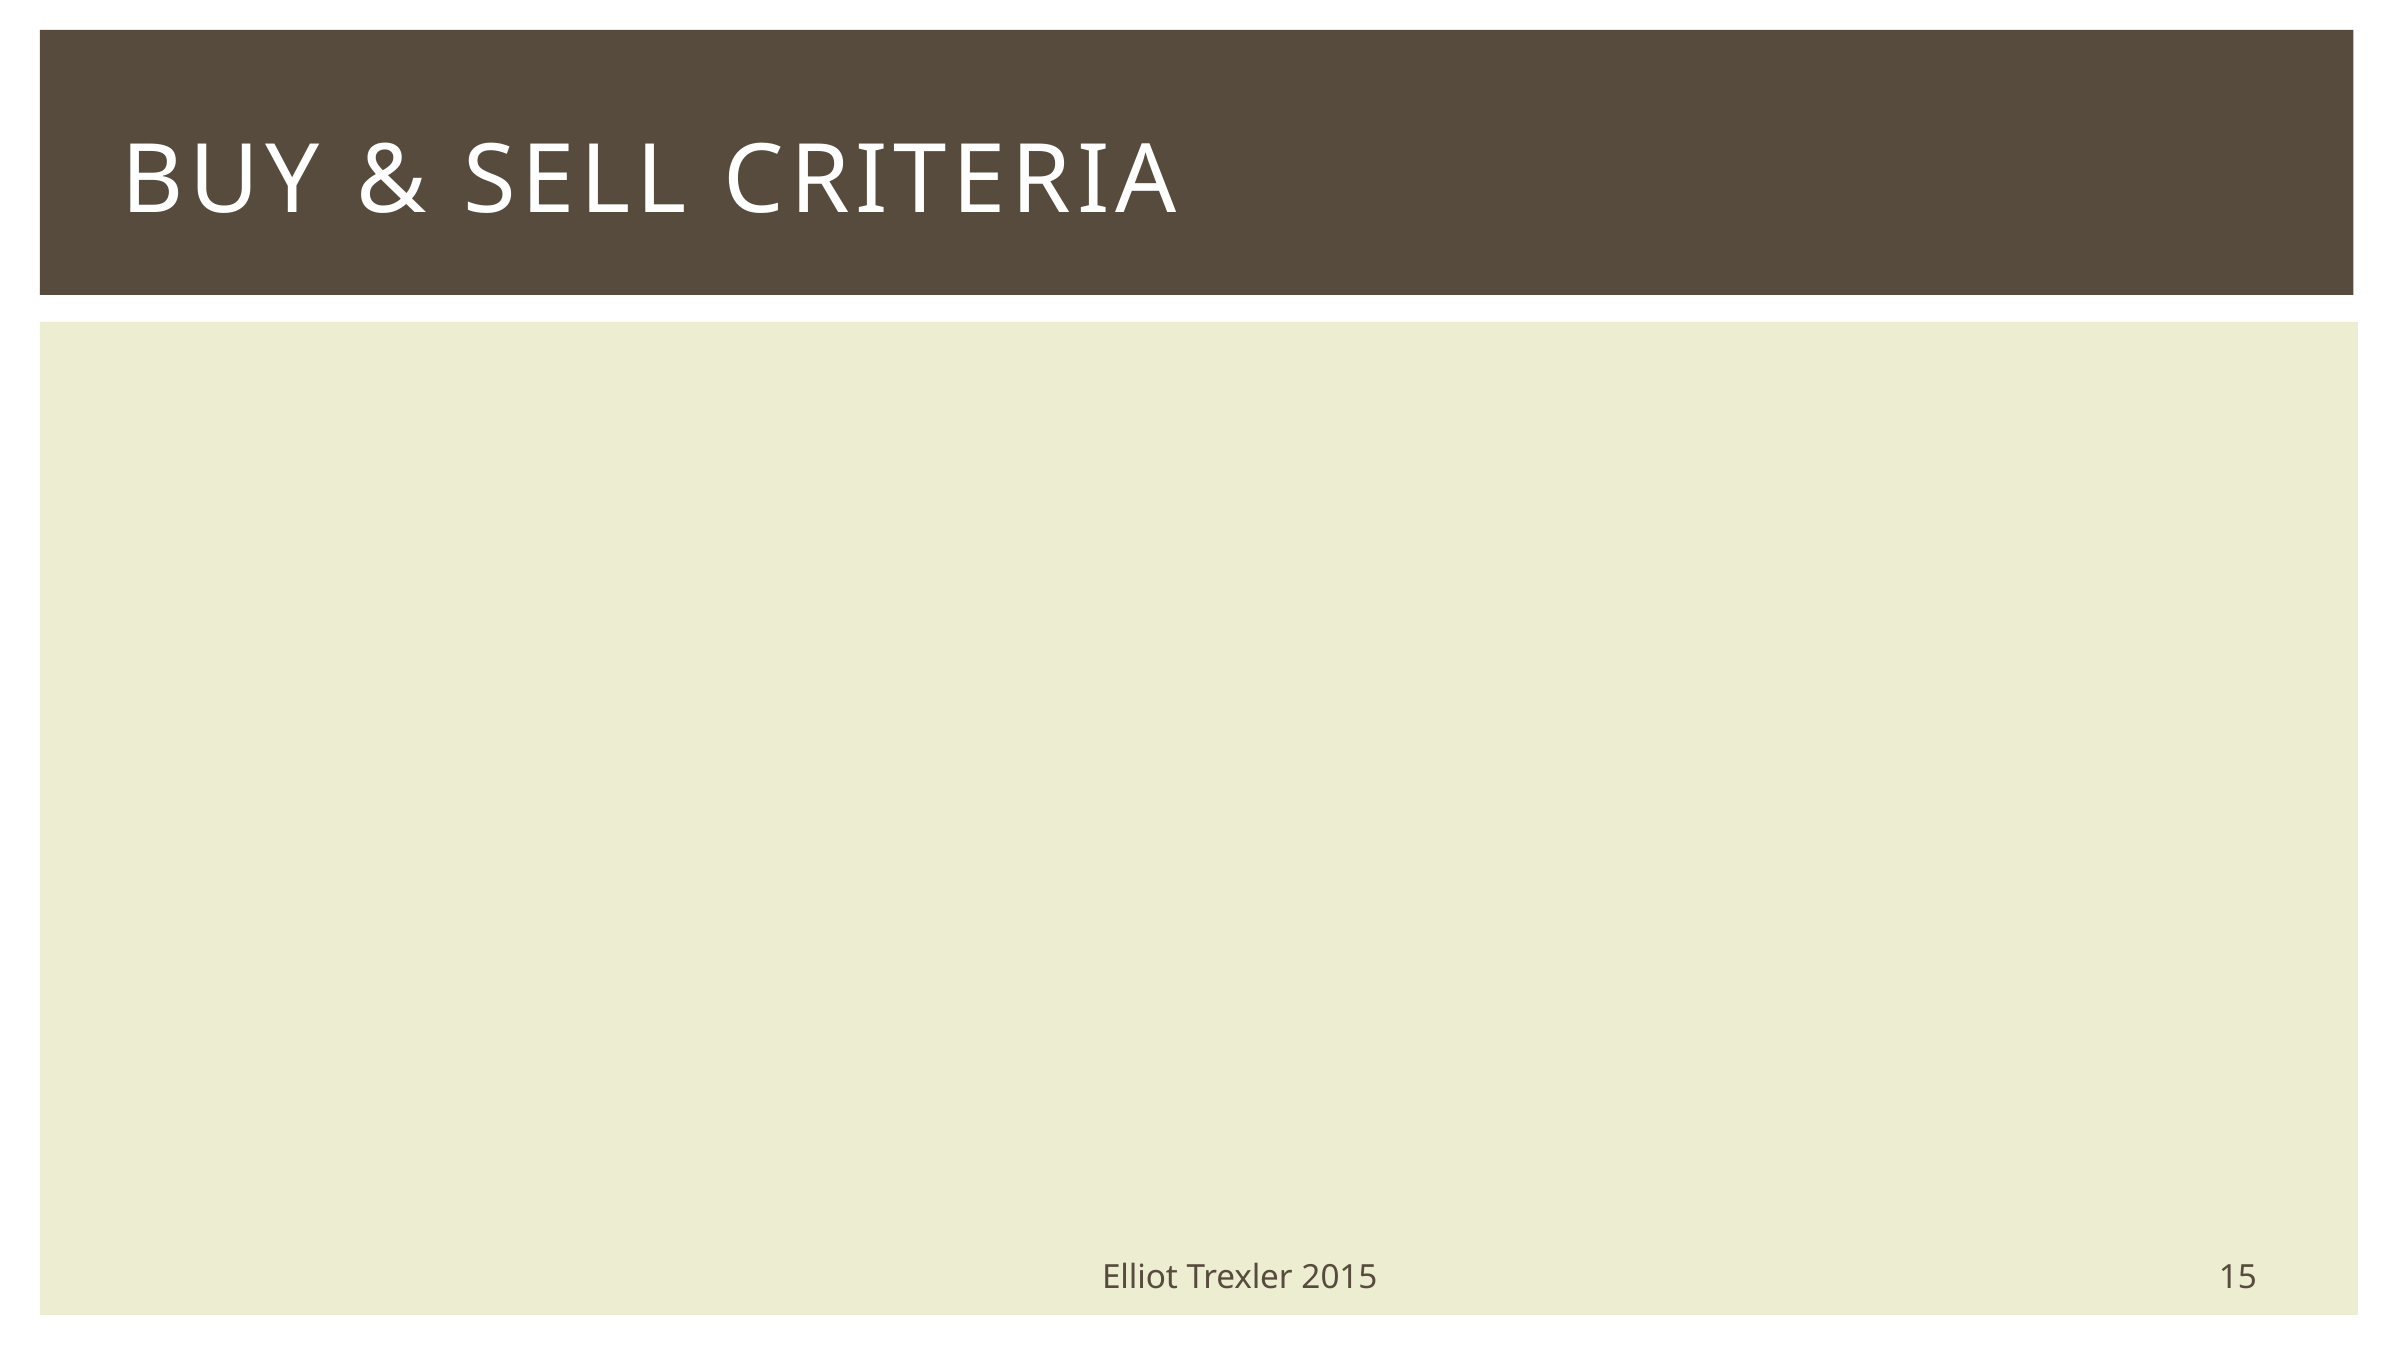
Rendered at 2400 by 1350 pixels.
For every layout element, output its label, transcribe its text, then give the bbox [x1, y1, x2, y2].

title Buy & sell criteria [99, 70, 2300, 278]
slide_number 15 [2160, 1249, 2316, 1307]
footer Elliot Trexler 2015 [800, 1251, 1680, 1306]
